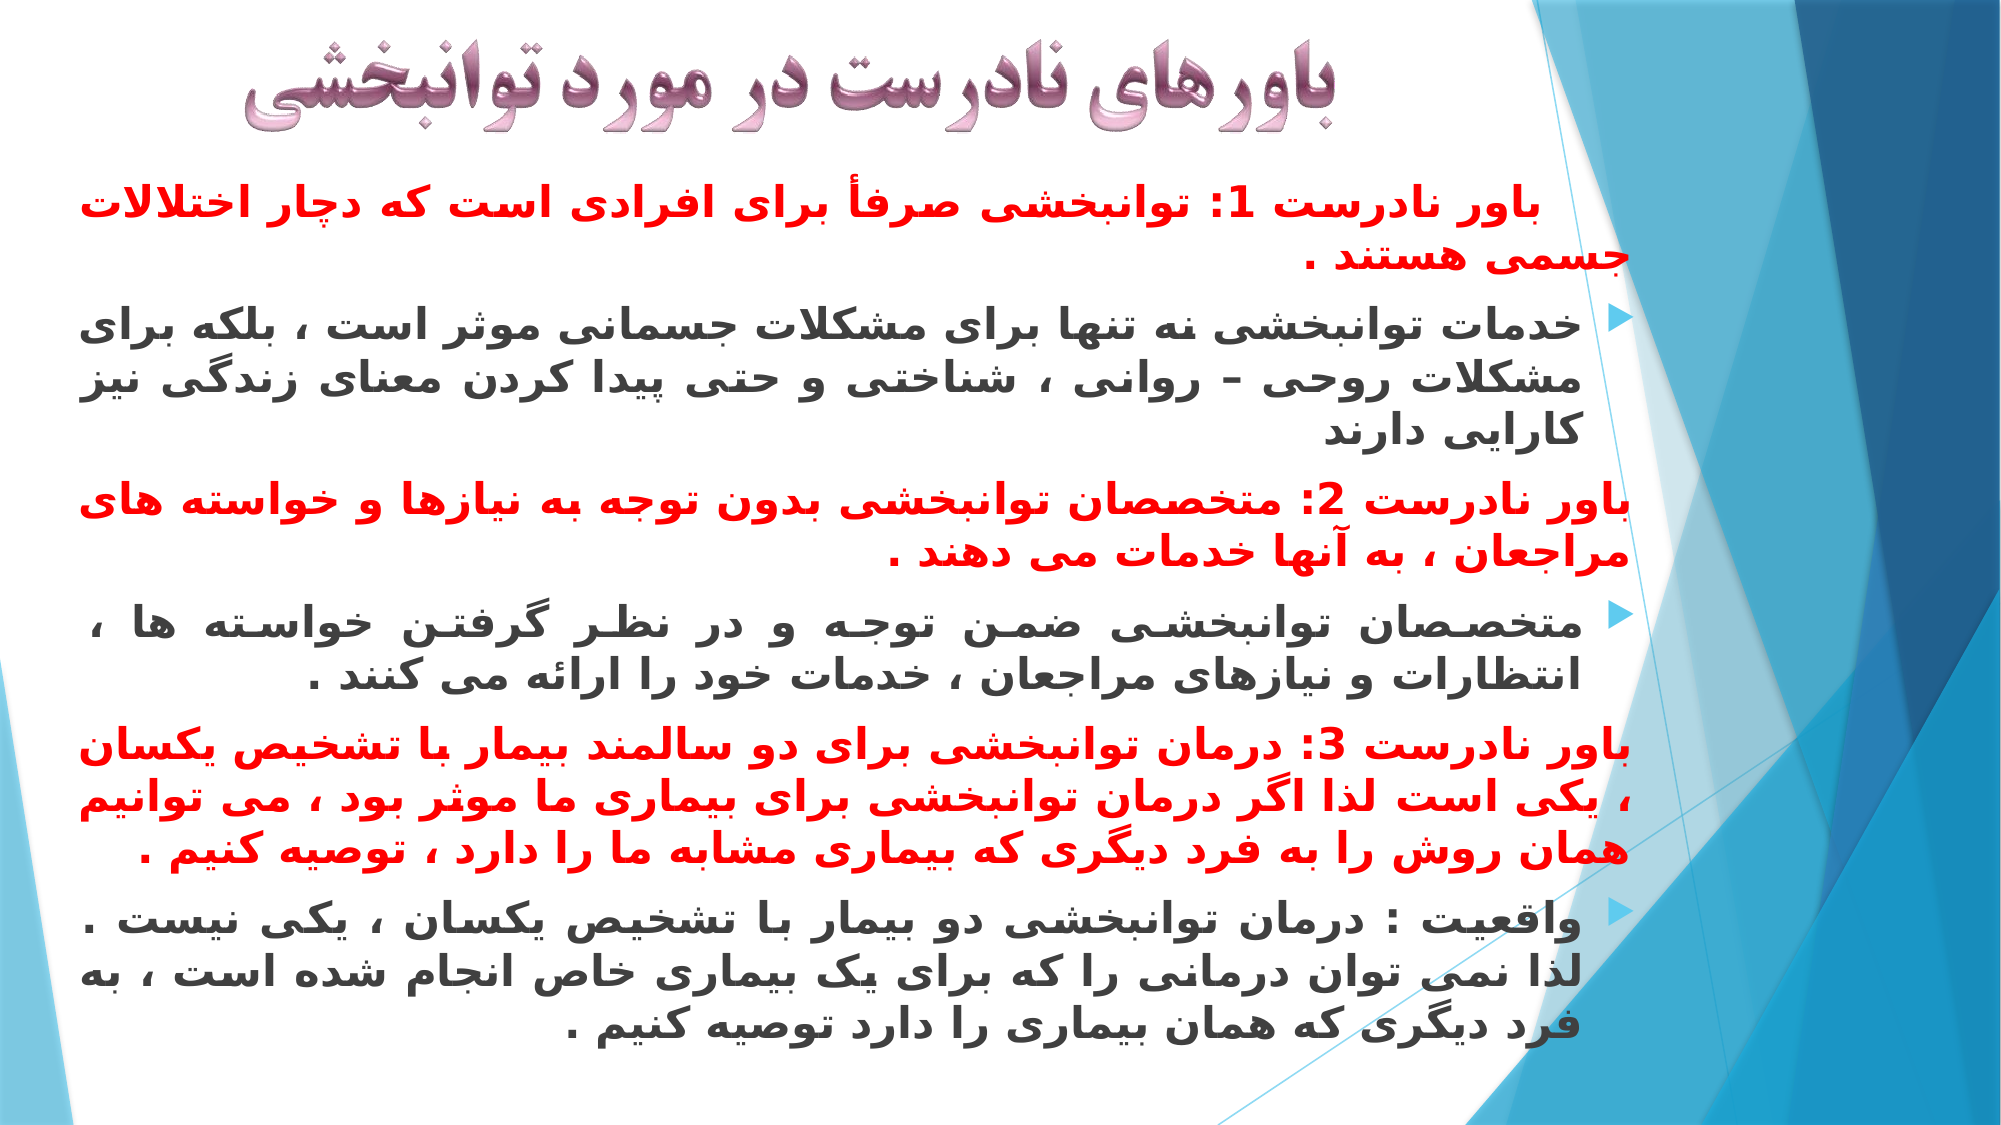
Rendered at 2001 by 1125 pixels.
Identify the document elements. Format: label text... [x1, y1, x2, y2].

picture [243, 37, 1336, 135]
list باور نادرست 1: توانبخشی صرفأ برای افرادی است که دچار اختلالات جسمی هستند . خدمات توانبخشی نه تنها برای مشکلات جسمانی موثر است ، بلکه برای مشکلات روحی – روانی ، شناختی و حتی پیدا کردن معنای زندگی نیز کارایی دارند باور نادرست 2: متخصصان توانبخشی بدون توجه به نیازها و خواسته های مراجعان ، به آنها خدمات می دهند . متخصصان توانبخشی ضمن توجه و در نظر گرفتن خواسته ها ، انتظارات و نیازهای مراجعان ، خدمات خود را ارائه می کنند . باور نادرست 3: درمان توانبخشی برای دو سالمند بیمار با تشخیص یکسان ، یکی است لذا اگر درمان توانبخشی برای بیماری ما موثر بود ، می توانیم همان روش را به فرد دیگری که بیماری مشابه ما را دارد ، توصیه کنیم . واقعیت : درمان توانبخشی دو بیمار با تشخیص یکسان ، یکی نیست . لذا نمی توان درمانی را که برای یک بیماری خاص انجام شده است ، به فرد دیگری که همان بیماری را دارد توصیه کنیم . [62, 166, 1649, 1087]
